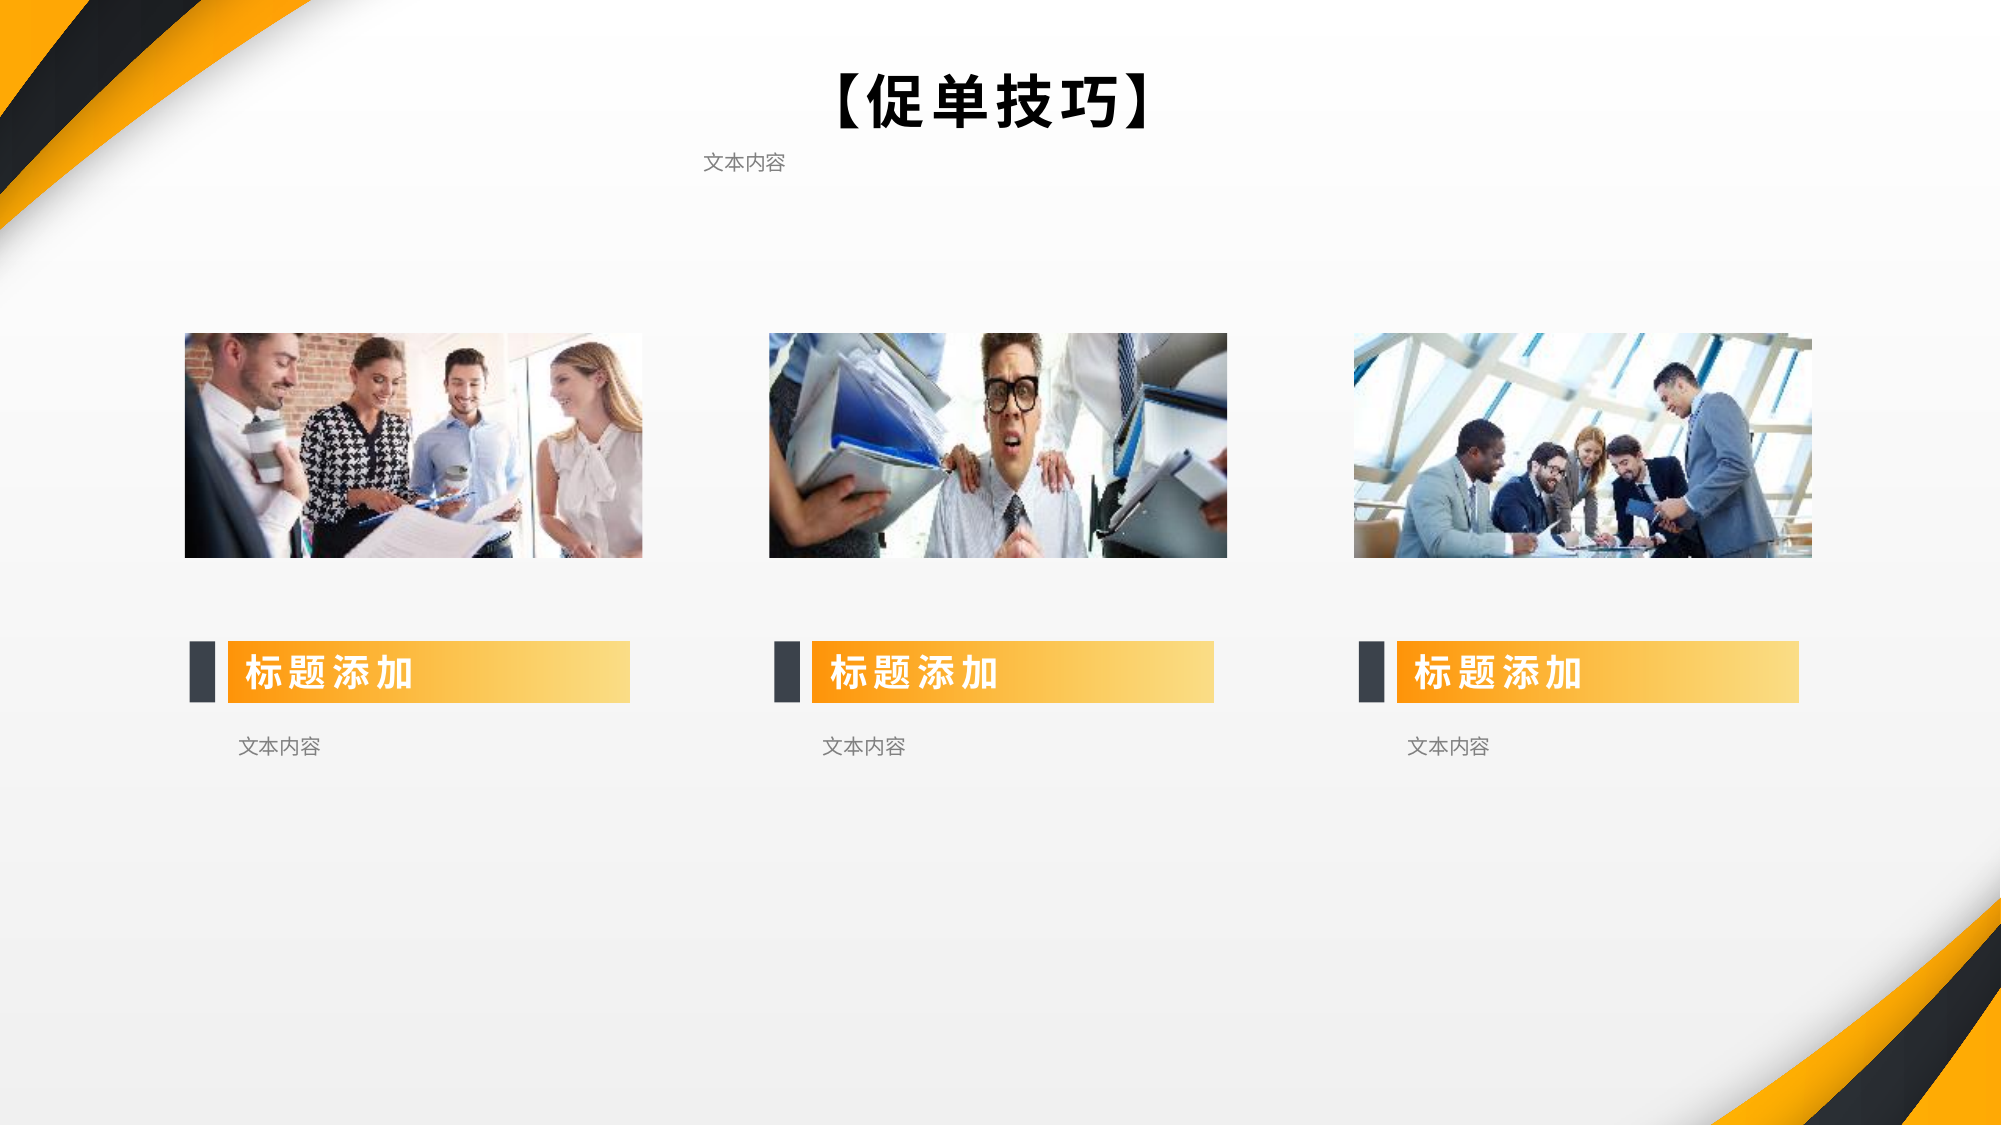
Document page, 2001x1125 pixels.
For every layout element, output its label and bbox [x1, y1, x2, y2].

text_box [1358, 641, 1806, 767]
text_box [679, 58, 1321, 183]
text_box [0, 0, 267, 671]
text_box [189, 641, 636, 767]
text_box [1692, 493, 2000, 1125]
text_box [768, 332, 1228, 559]
text_box [774, 641, 1221, 767]
text_box [1353, 332, 1813, 559]
text_box [267, 332, 643, 559]
